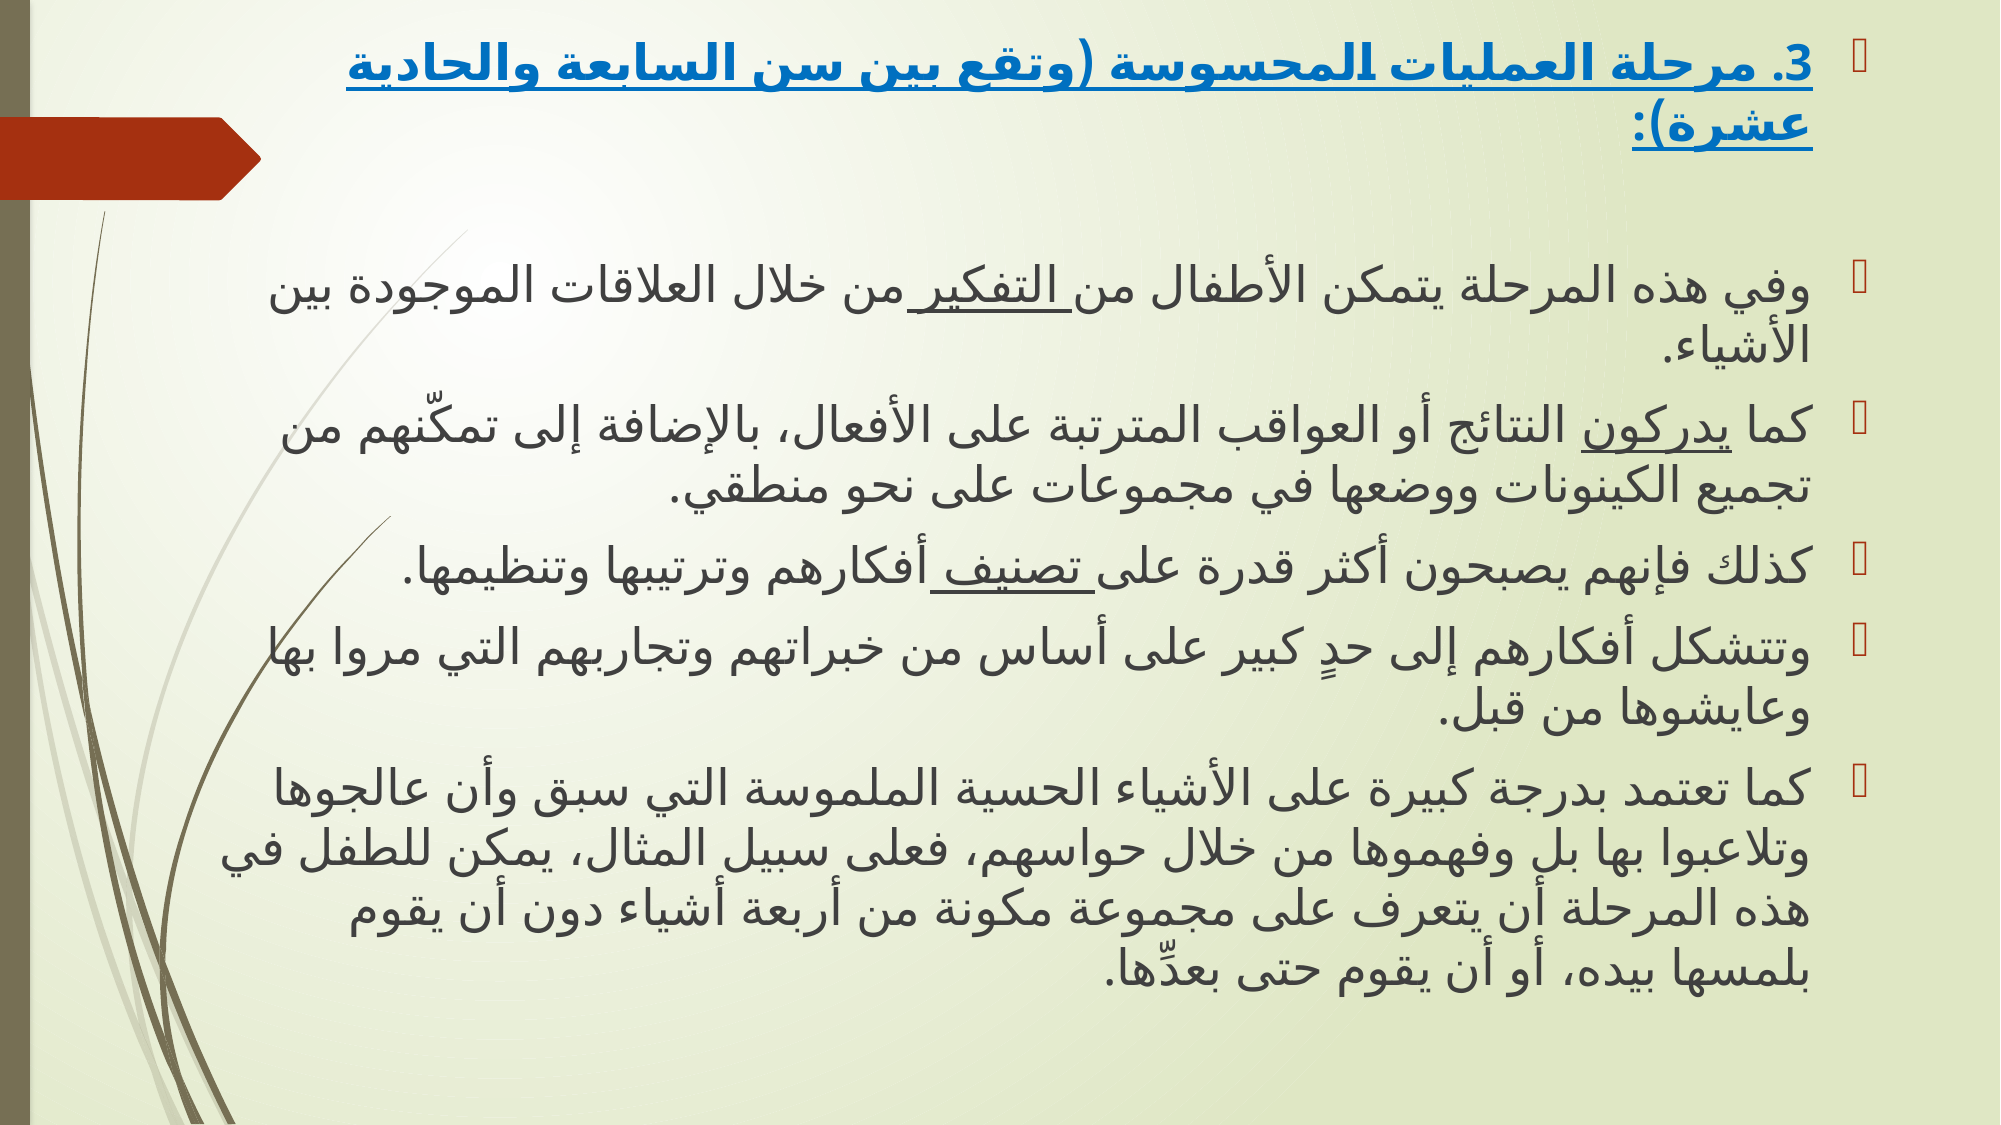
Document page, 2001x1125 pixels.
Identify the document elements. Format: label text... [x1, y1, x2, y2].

list 3. مرحلة العمليات المحسوسة (وتقع بين سن السابعة والحادية عشرة): وفي هذه المرحلة يتمكن الأطفال من التفكير من خلال العلاقات الموجودة بين الأشياء. كما يدركون النتائج أو العواقب المترتبة على الأفعال، بالإضافة إلى تمكّنهم من تجميع الكينونات ووضعها في مجموعات على نحو منطقي. كذلك فإنهم يصبحون أكثر قدرة على تصنيف أفكارهم وترتيبها وتنظيمها. وتتشكل أفكارهم إلى حدٍ كبير على أساس من خبراتهم وتجاربهم التي مروا بها وعايشوها من قبل. كما تعتمد بدرجة كبيرة على الأشياء الحسية الملموسة التي سبق وأن عالجوها وتلاعبوا بها بل وفهموها من خلال حواسهم، فعلى سبيل المثال، يمكن للطفل في هذه المرحلة أن يتعرف على مجموعة مكونة من أربعة أشياء دون أن يقوم بلمسها بيده، أو أن يقوم حتى بعدِّها. [181, 22, 1885, 1052]
